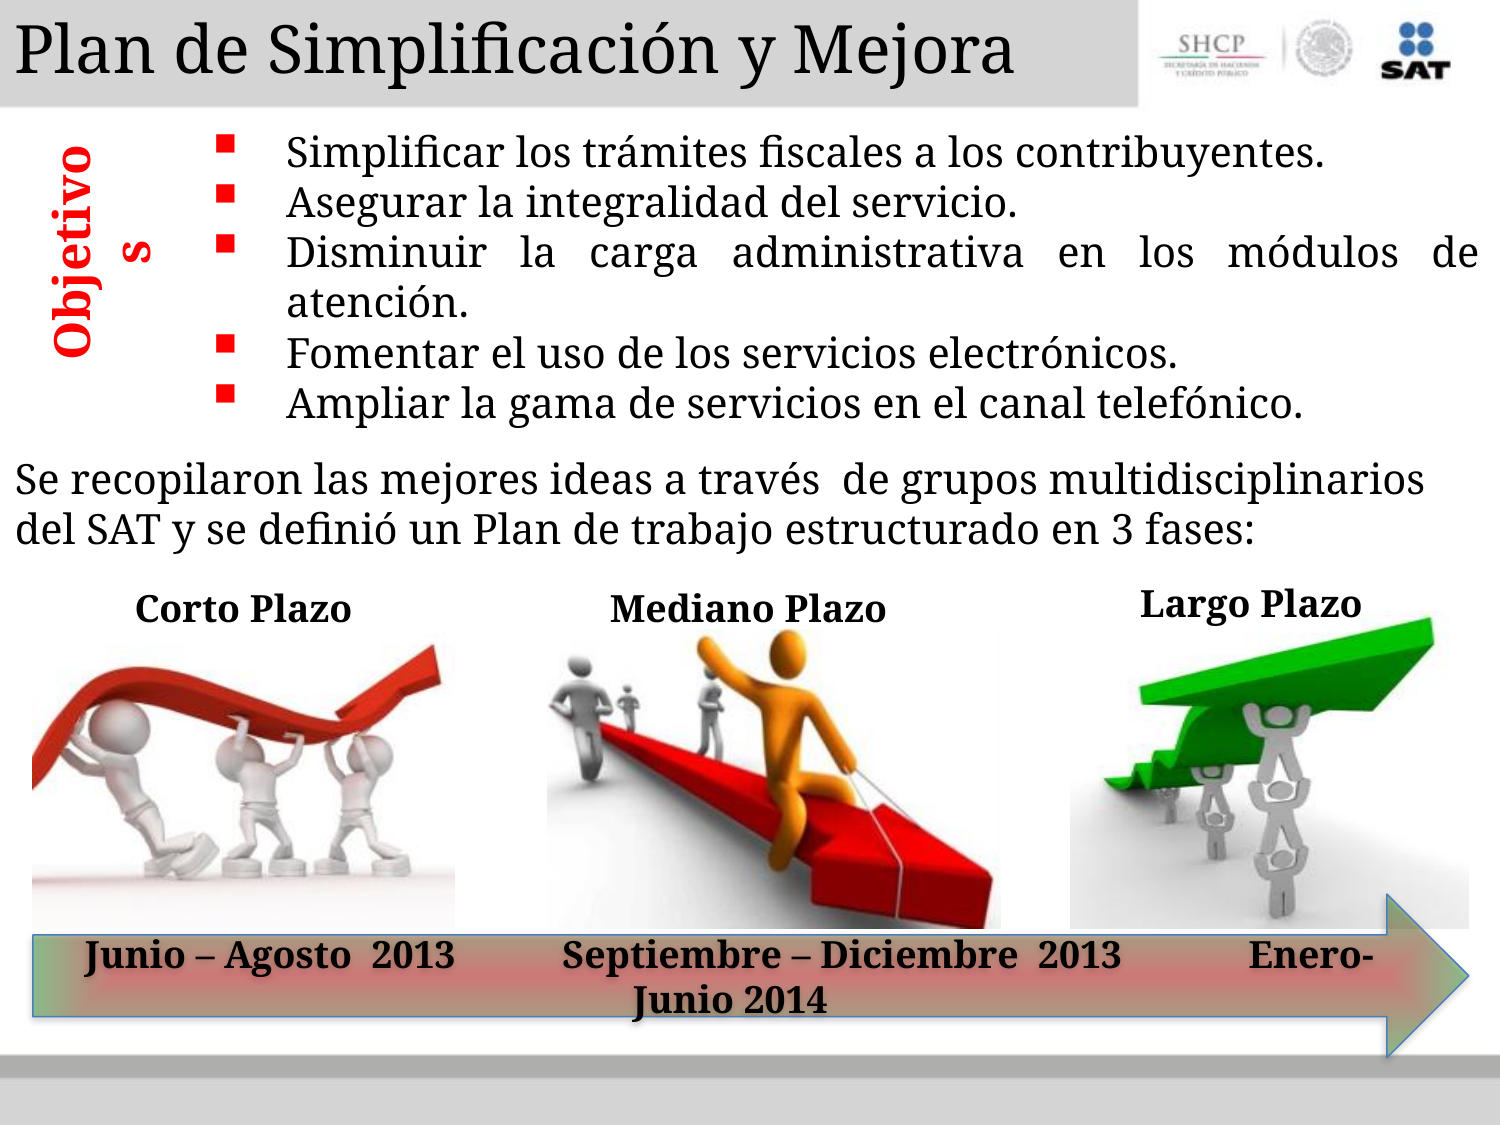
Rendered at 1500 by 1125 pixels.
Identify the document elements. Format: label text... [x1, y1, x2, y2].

text_box Junio – Agosto 2013 Septiembre – Diciembre 2013 Enero-Junio 2014 [32, 934, 1470, 1059]
text_box Simplificar los trámites fiscales a los contribuyentes. Asegurar la integralidad del servicio. Disminuir la carga administrativa en los módulos de atención. Fomentar el uso de los servicios electrónicos. Ampliar la gama de servicios en el canal telefónico. [196, 118, 1495, 434]
text_box Largo Plazo [1070, 572, 1433, 609]
text_box Objetivos [32, 118, 124, 387]
picture [0, 0, 1500, 445]
picture [0, 561, 1500, 1125]
text_box Mediano Plazo [547, 577, 950, 628]
text_box Se recopilaron las mejores ideas a través de grupos multidisciplinarios del SAT y se definió un Plan de trabajo estructurado en 3 fases: [0, 445, 1500, 561]
text_box Corto Plazo [32, 577, 455, 619]
text_box Plan de Simplificación y Mejora [0, 0, 1350, 103]
